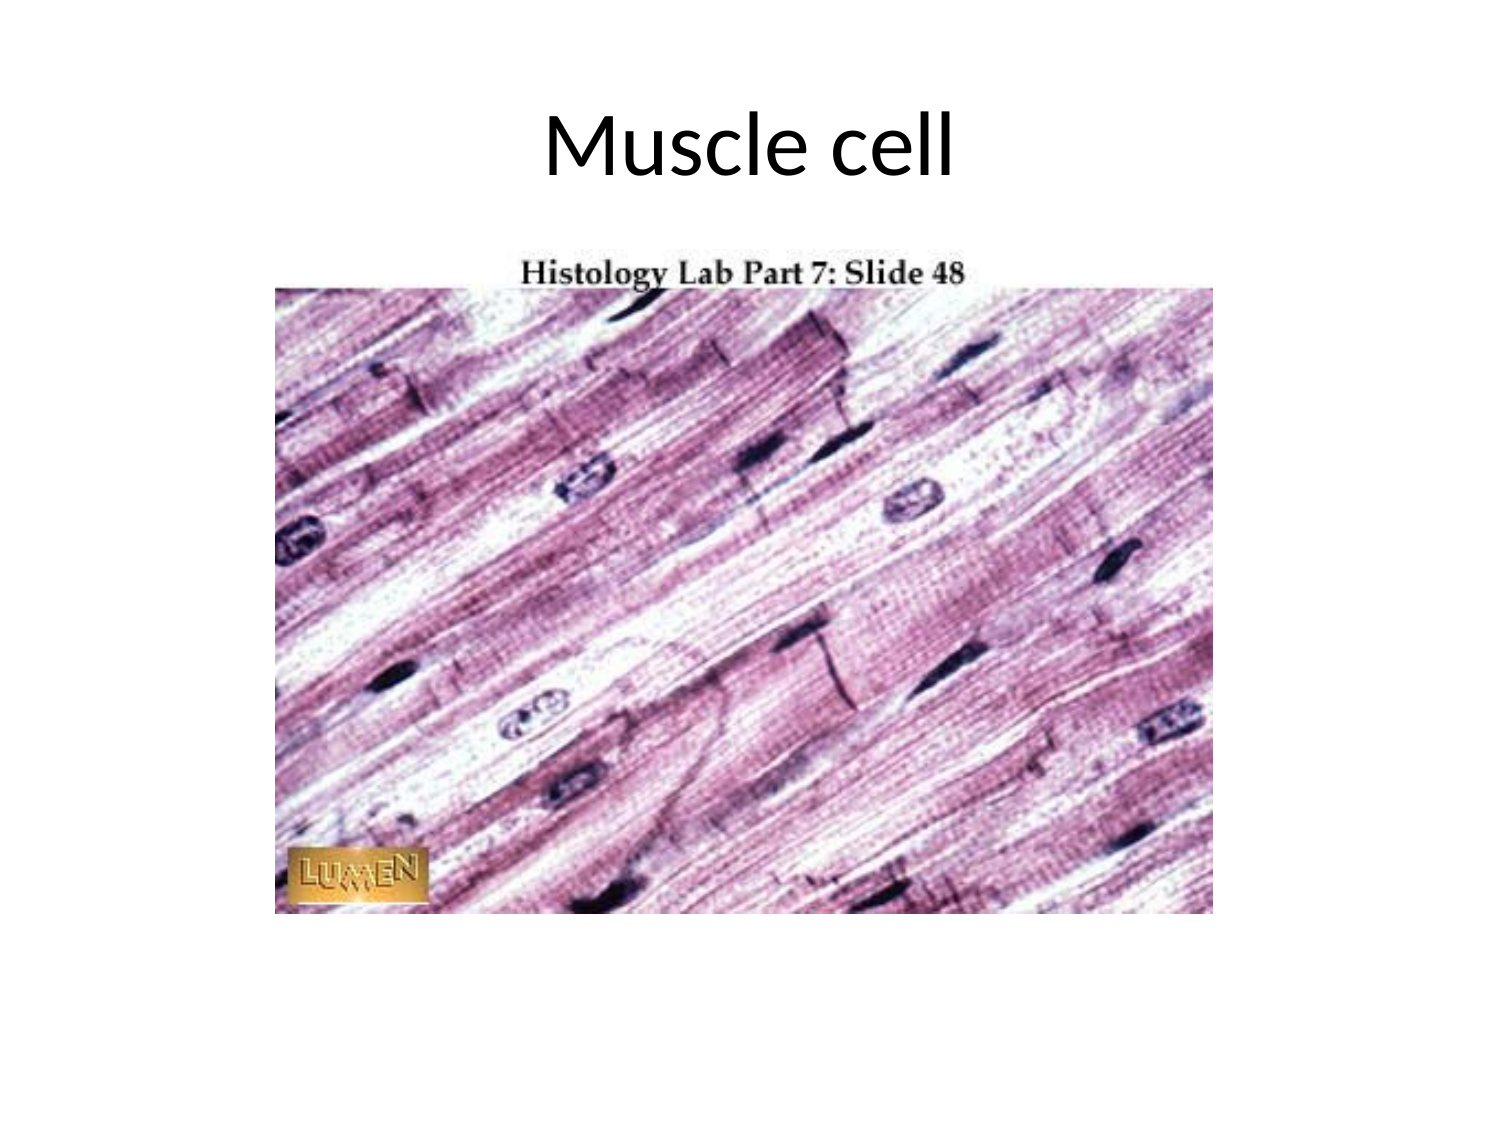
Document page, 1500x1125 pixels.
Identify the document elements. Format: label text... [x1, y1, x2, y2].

picture [274, 249, 1213, 915]
title Muscle cell [75, 45, 1425, 233]
